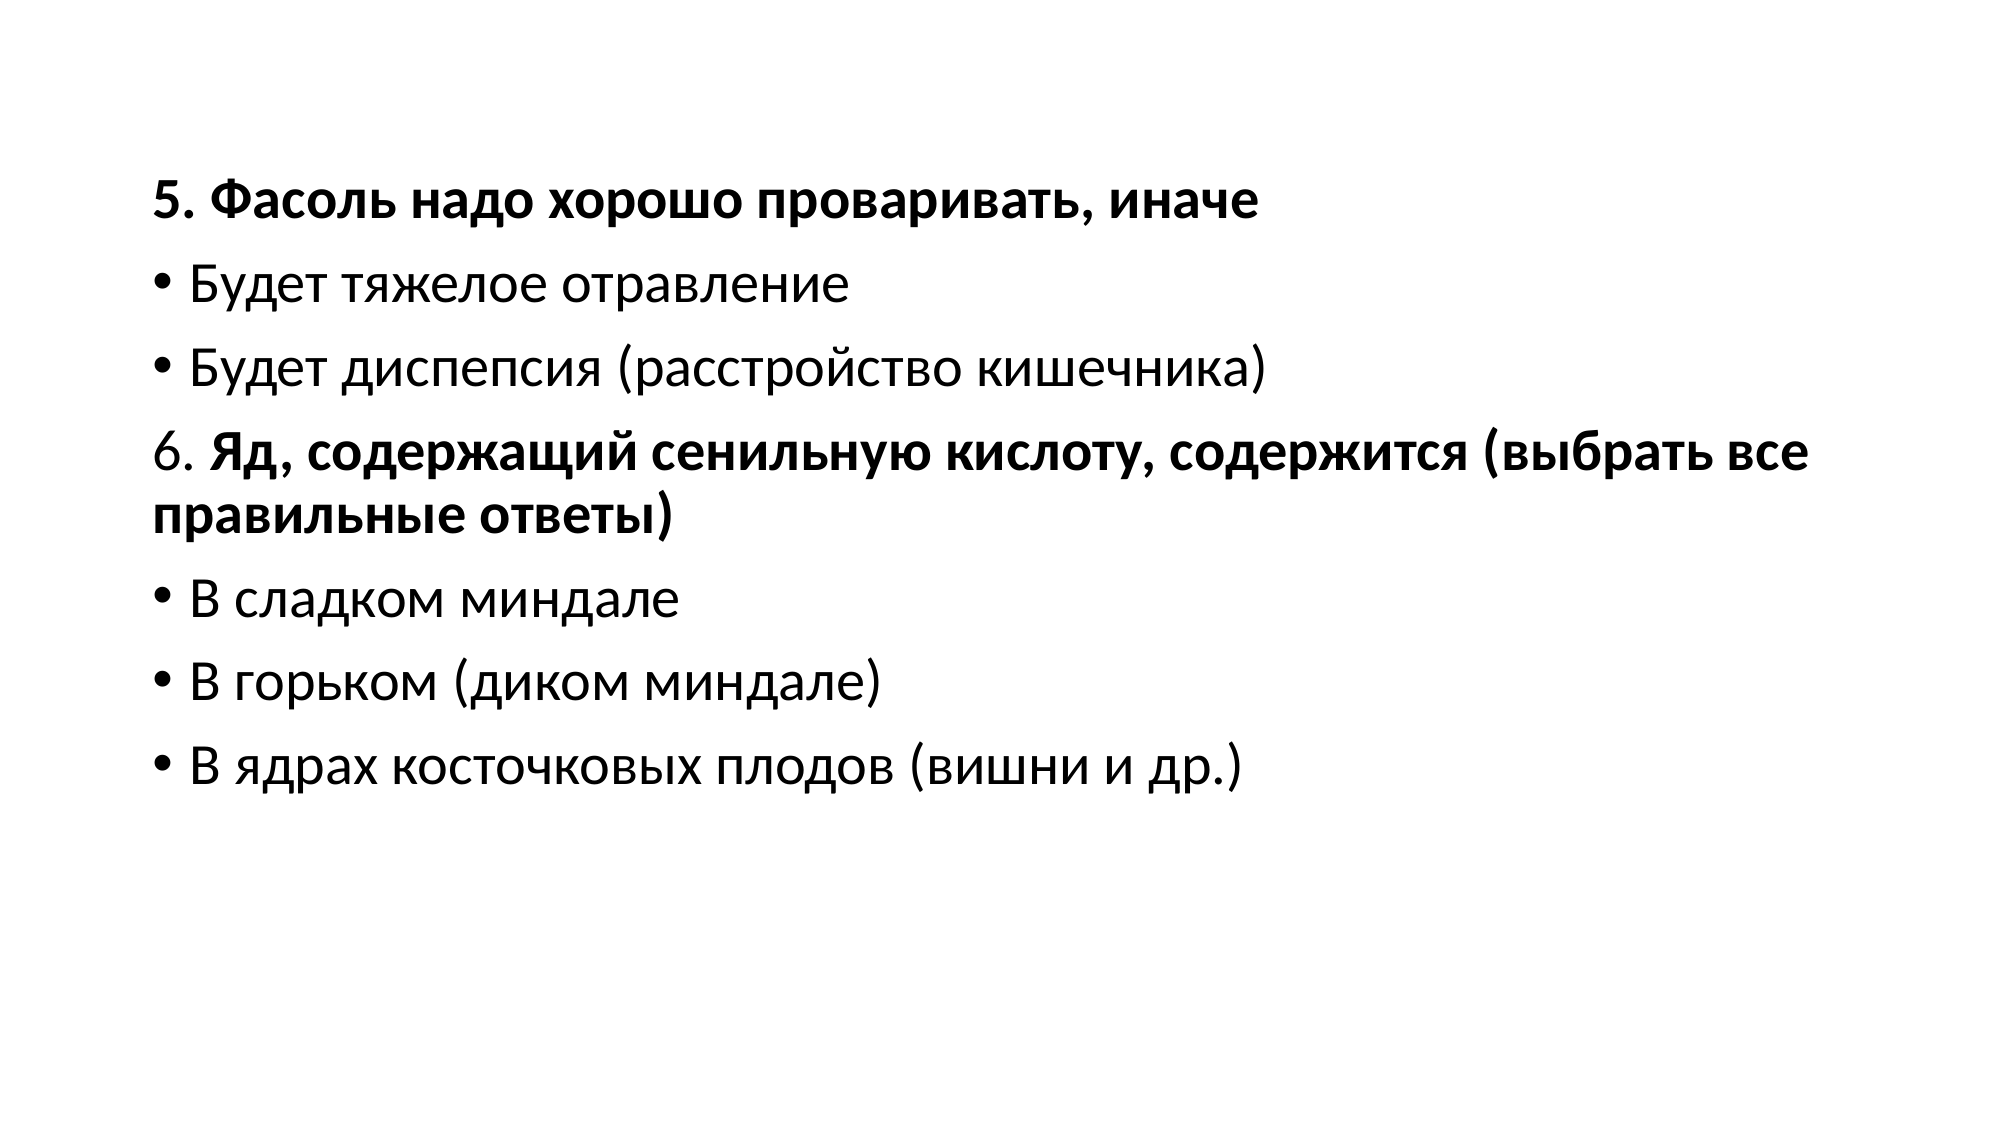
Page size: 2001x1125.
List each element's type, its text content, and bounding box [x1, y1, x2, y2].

list 5. Фасоль надо хорошо проваривать, иначе Будет тяжелое отравление Будет диспепсия (расстройство кишечника) 6. Яд, содержащий сенильную кислоту, содержится (выбрать все правильные ответы) В сладком миндале В горьком (диком миндале) В ядрах косточковых плодов (вишни и др.) [137, 161, 1863, 1014]
